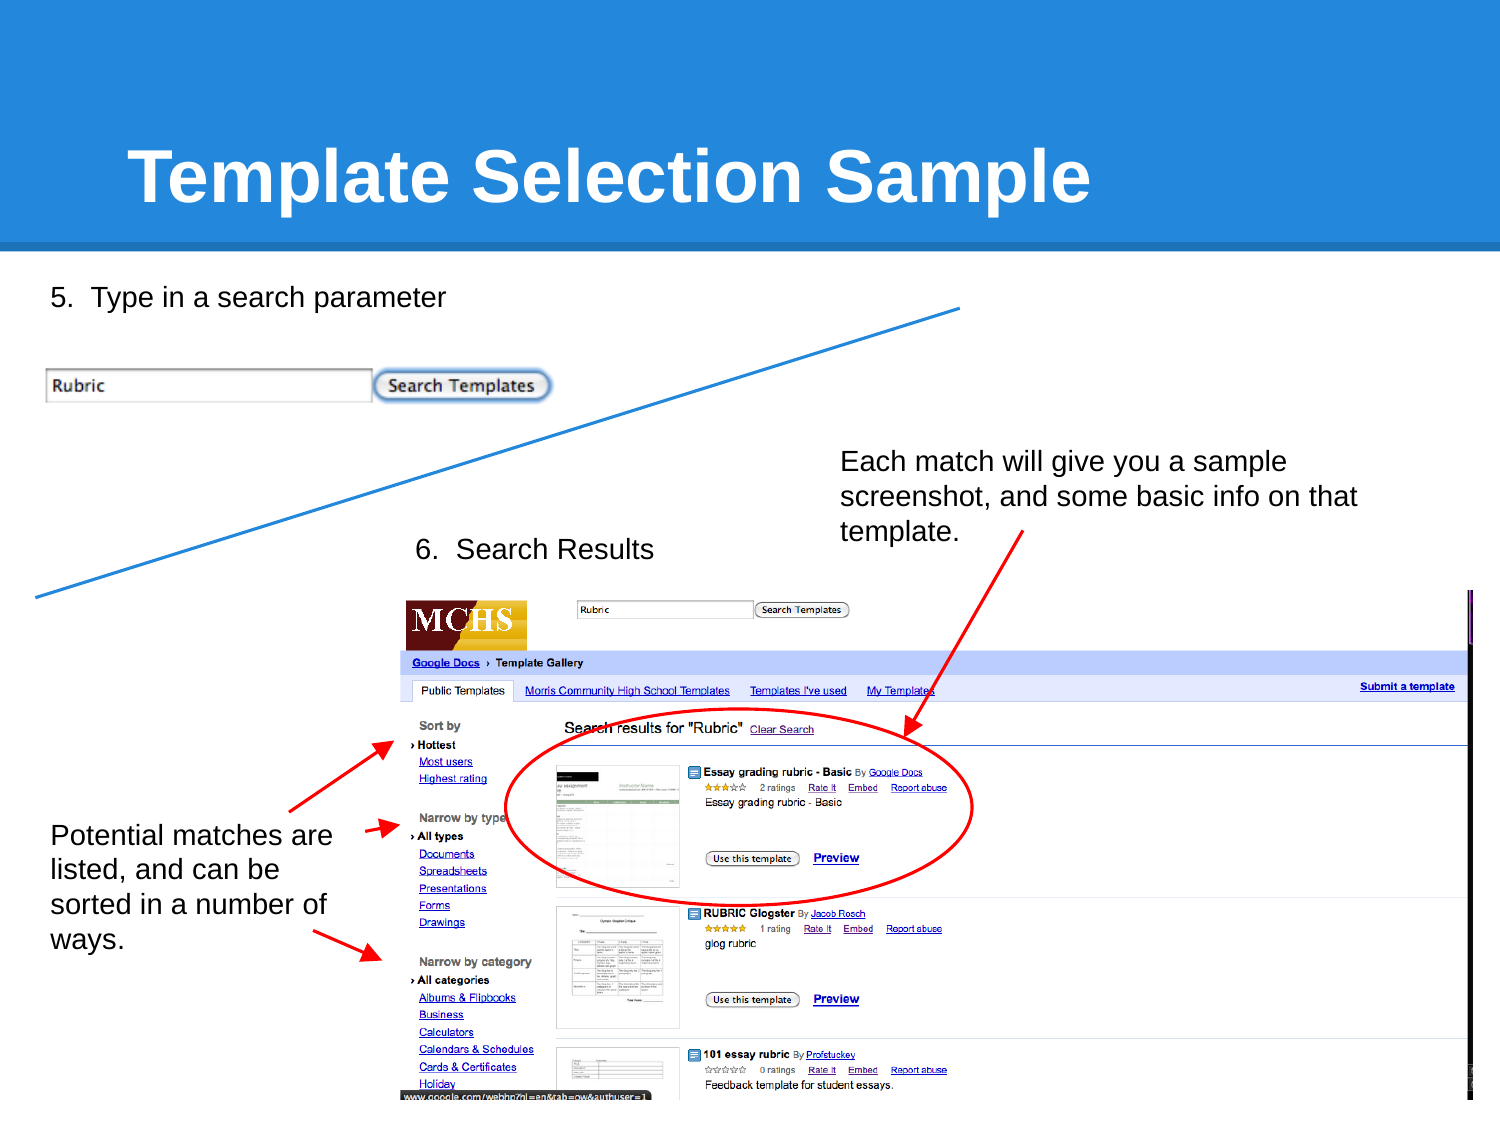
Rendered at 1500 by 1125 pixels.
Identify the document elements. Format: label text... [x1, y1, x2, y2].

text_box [288, 740, 395, 813]
text_box Each match will give you a sample screenshot, and some basic info on that template. [965, 427, 1425, 563]
text_box [505, 708, 973, 906]
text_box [312, 930, 383, 961]
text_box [903, 530, 1024, 738]
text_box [364, 824, 401, 832]
text_box [400, 590, 1473, 1100]
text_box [35, 307, 961, 598]
title Template Selection Sample [75, 14, 1425, 233]
text_box 5. Type in a search parameter [35, 263, 636, 307]
text_box Potential matches are listed, and can be sorted in a number of ways. [35, 800, 366, 971]
